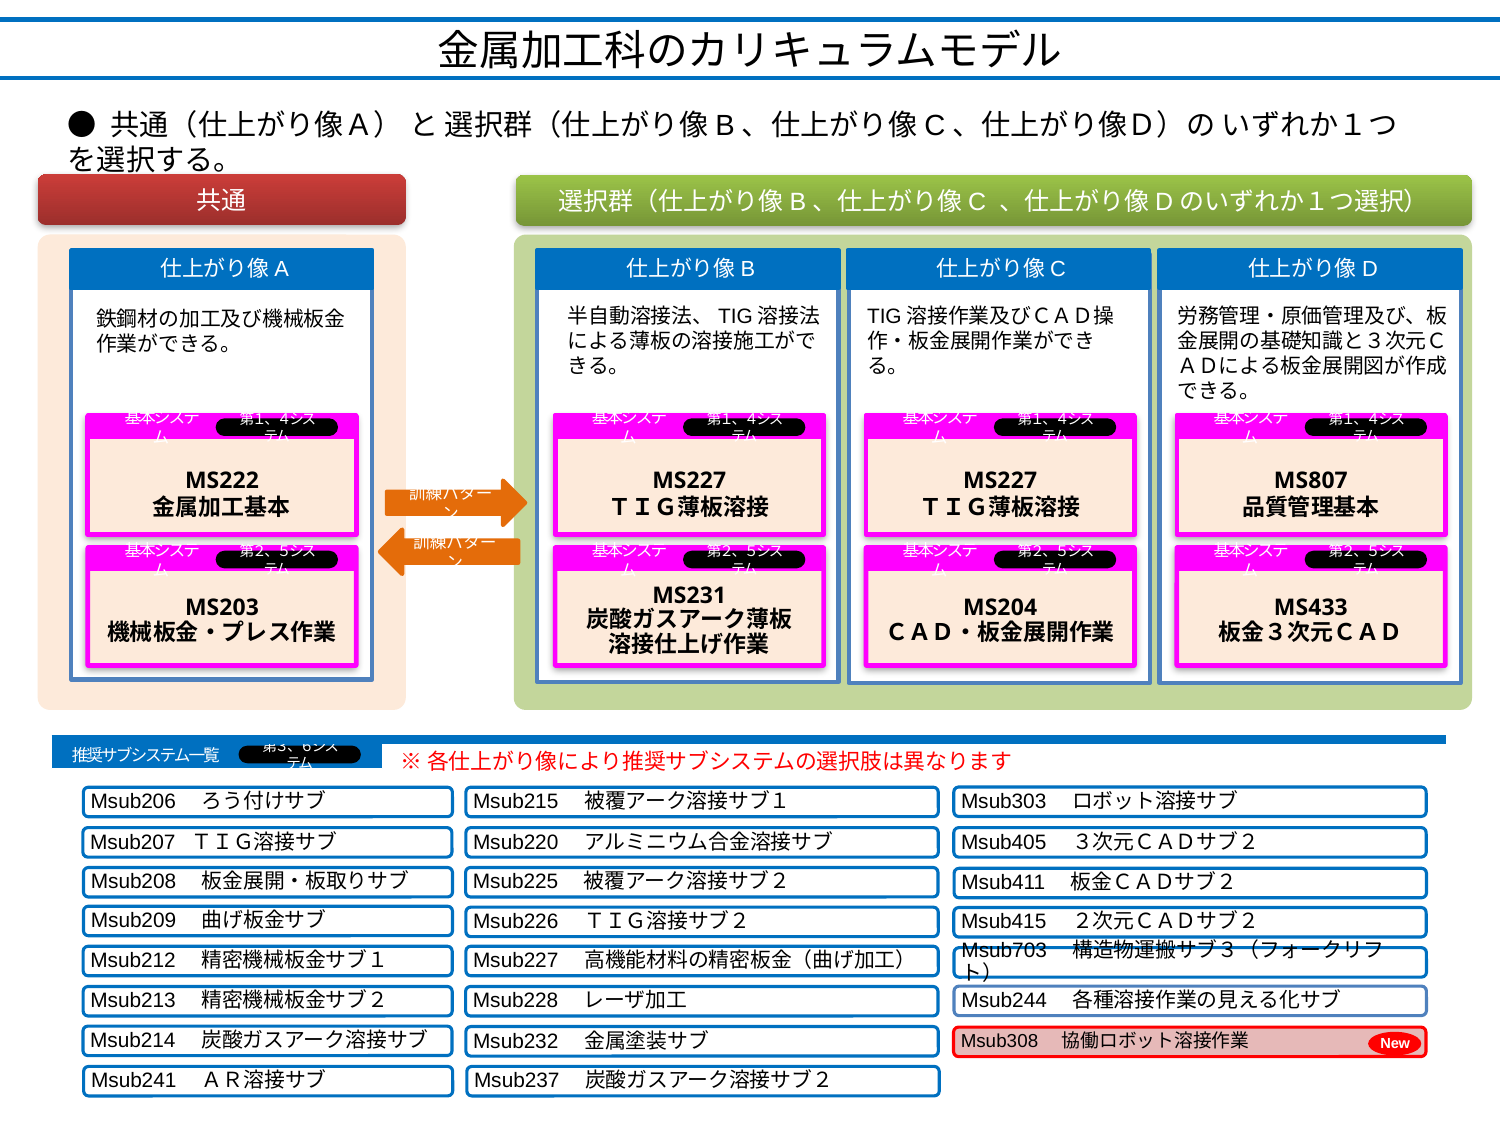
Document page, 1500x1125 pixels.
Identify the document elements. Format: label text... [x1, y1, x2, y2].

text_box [87, 415, 357, 666]
text_box 鉄鋼材の加工及び機械板金作業ができる。 [81, 298, 369, 364]
text_box Msub209 曲げ板金サブ [81, 904, 455, 938]
text_box Msub214 炭酸ガスアーク溶接サブ [80, 1023, 455, 1058]
text_box [847, 252, 1152, 685]
text_box 仕上がり像D [1157, 248, 1463, 290]
text_box [1157, 290, 1463, 685]
text_box Msub405 ３次元ＣＡＤサブ２ [951, 825, 1429, 860]
text_box Msub308 協働ロボット溶接作業 [951, 1024, 1422, 1059]
text_box 仕上がり像C [846, 248, 1151, 290]
text_box Msub208 板金展開・板取りサブ [81, 865, 455, 900]
text_box Msub220 アルミニウム合金溶接サブ [463, 825, 941, 860]
text_box 選択群（仕上がり像B、仕上がり像C 、仕上がり像Dのいずれか１つ選択） [515, 174, 1473, 226]
text_box 半自動溶接法、TIG溶接法による薄板の溶接施工ができる。 [553, 295, 837, 385]
text_box 仕上がり像B [535, 248, 841, 290]
text_box Msub228 レーザ加工 [463, 984, 941, 1019]
text_box Msub226 ＴＩＧ溶接サブ２ [463, 905, 941, 939]
text_box 金属加工科のカリキュラムモデル [0, 17, 1500, 80]
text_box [1176, 415, 1446, 666]
text_box TIG溶接作業及びＣＡＤ操作・板金展開作業ができる。 [852, 295, 1146, 385]
text_box 労務管理・原価管理及び、板金展開の基礎知識と３次元ＣＡＤによる板金展開図が作成できる。 [1162, 295, 1466, 410]
text_box Msub303 ロボット溶接サブ [951, 784, 1429, 819]
text_box Msub215 被覆アーク溶接サブ１ [463, 785, 941, 819]
text_box Msub227 高機能材料の精密板金（曲げ加工） [463, 944, 941, 978]
text_box Msub244 各種溶接作業の見える化サブ [951, 984, 1429, 1018]
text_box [39, 739, 1446, 770]
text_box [865, 415, 1135, 666]
text_box [511, 234, 1475, 713]
text_box [69, 290, 374, 682]
text_box 共通 [37, 174, 406, 226]
text_box 仕上がり像A [69, 248, 374, 290]
text_box Msub225 被覆アーク溶接サブ２ [463, 865, 941, 900]
text_box [35, 233, 408, 713]
text_box Msub207 ＴＩＧ溶接サブ [80, 825, 455, 860]
text_box Msub241 ＡＲ溶接サブ [81, 1064, 455, 1099]
text_box Msub206 ろう付けサブ [81, 785, 455, 819]
text_box Msub411 板金ＣＡＤサブ２ [951, 866, 1429, 900]
text_box 訓練パターン [377, 527, 521, 576]
text_box Msub232 金属塗装サブ [463, 1024, 941, 1059]
text_box Msub213 精密機械板金サブ２ [81, 984, 455, 1019]
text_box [1365, 1026, 1425, 1060]
text_box Msub415 ２次元ＣＡＤサブ２ [951, 905, 1429, 940]
text_box Msub703 構造物運搬サブ３（フォークリフト） [951, 945, 1429, 980]
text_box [554, 415, 824, 666]
text_box Msub237 炭酸ガスアーク溶接サブ２ [464, 1064, 942, 1099]
text_box 訓練パターン [384, 478, 528, 527]
text_box Msub212 精密機械板金サブ１ [81, 944, 455, 978]
text_box [535, 290, 841, 684]
text_box ● 共通（仕上がり像Ａ） と 選択群（仕上がり像B、仕上がり像C、仕上がり像Ｄ）の いずれか１つを選択する。 [53, 98, 1437, 184]
